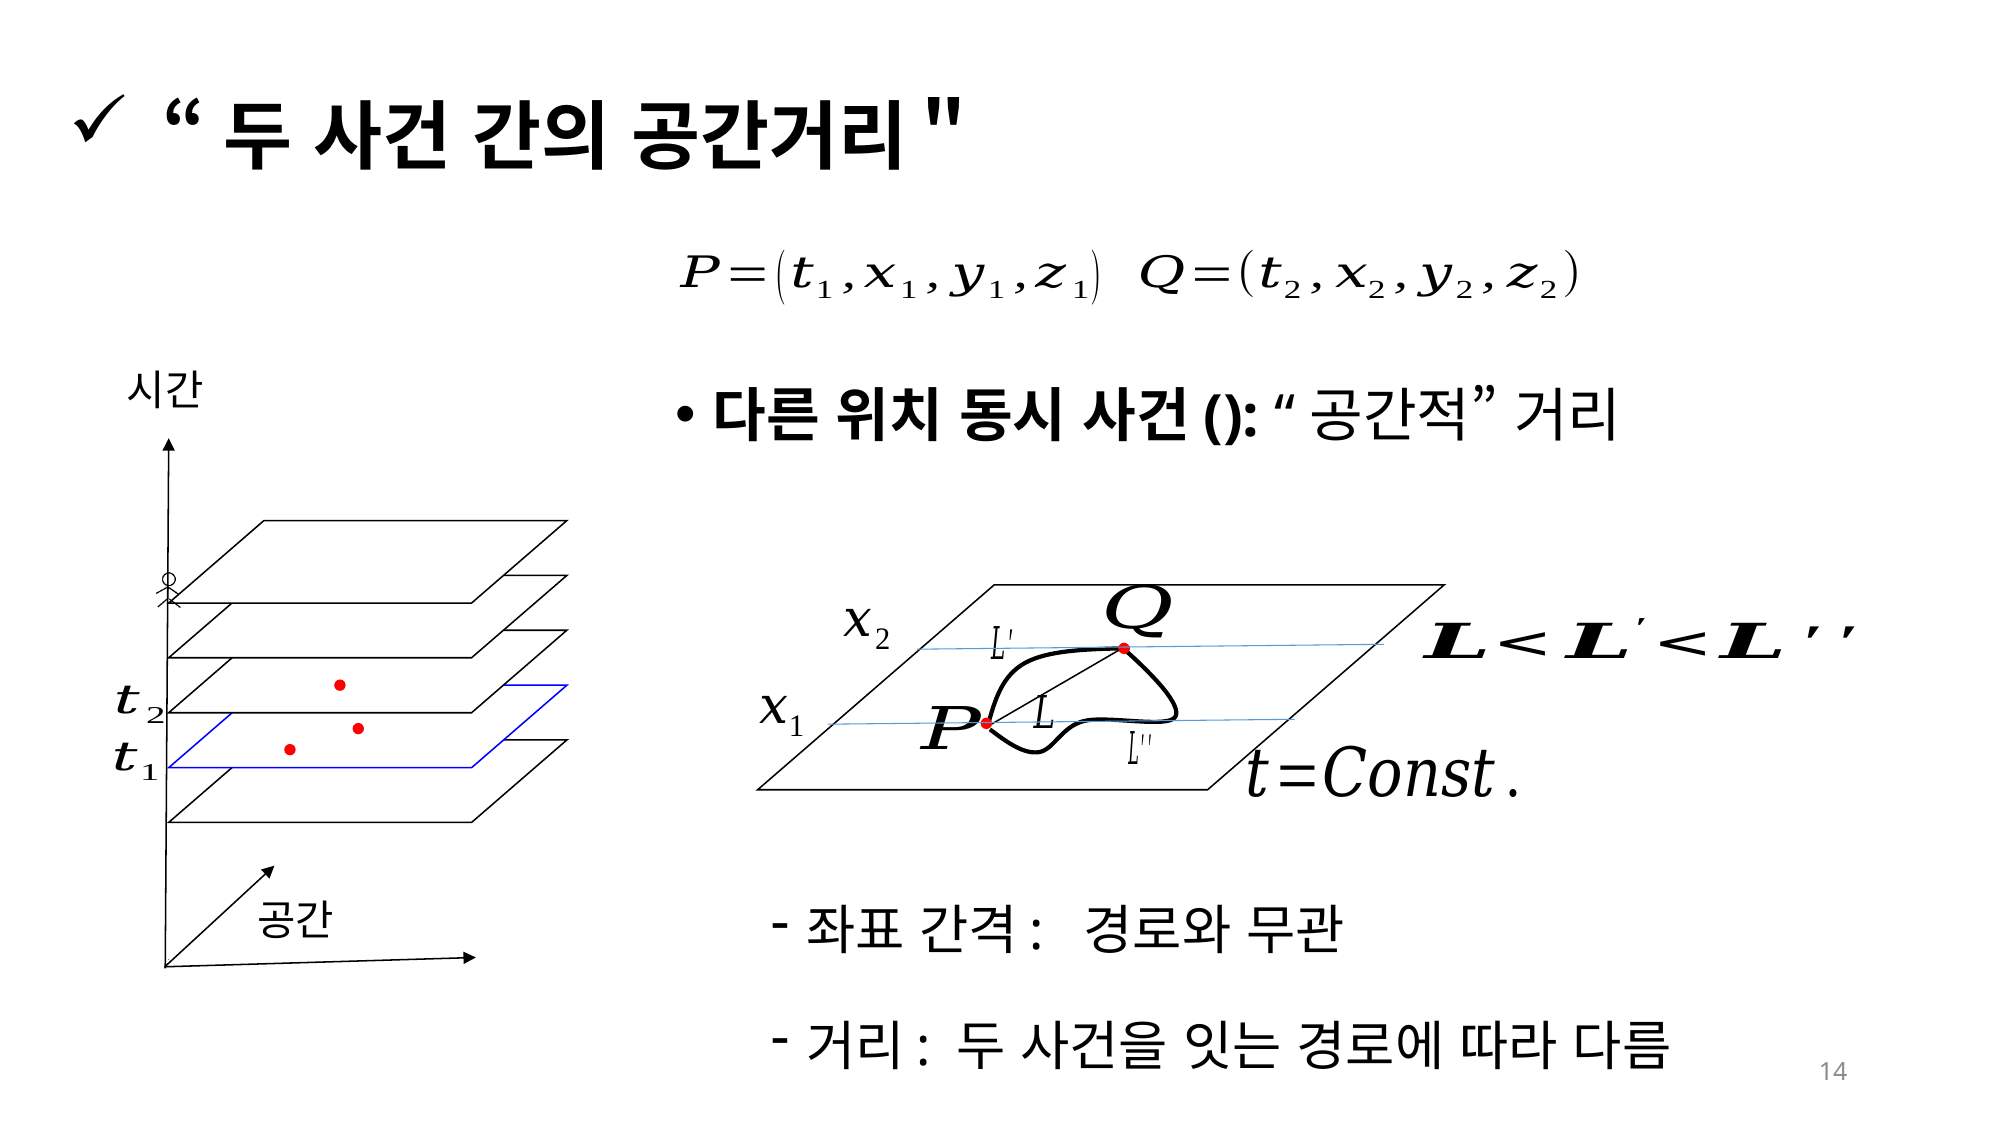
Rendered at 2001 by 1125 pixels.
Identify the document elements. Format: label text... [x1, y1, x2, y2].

text_box [1128, 650, 1369, 719]
text_box [757, 725, 1283, 790]
text_box [989, 728, 1070, 753]
title “두 사건 간의 공간거리＂ [53, 65, 1779, 213]
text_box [827, 719, 1295, 725]
slide_number 14 [1412, 1042, 1863, 1103]
text_box [925, 584, 1445, 644]
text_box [985, 650, 1126, 719]
text_box [839, 650, 985, 719]
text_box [111, 355, 577, 969]
text_box [1126, 652, 1177, 719]
picture [155, 572, 181, 608]
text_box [917, 644, 1385, 650]
